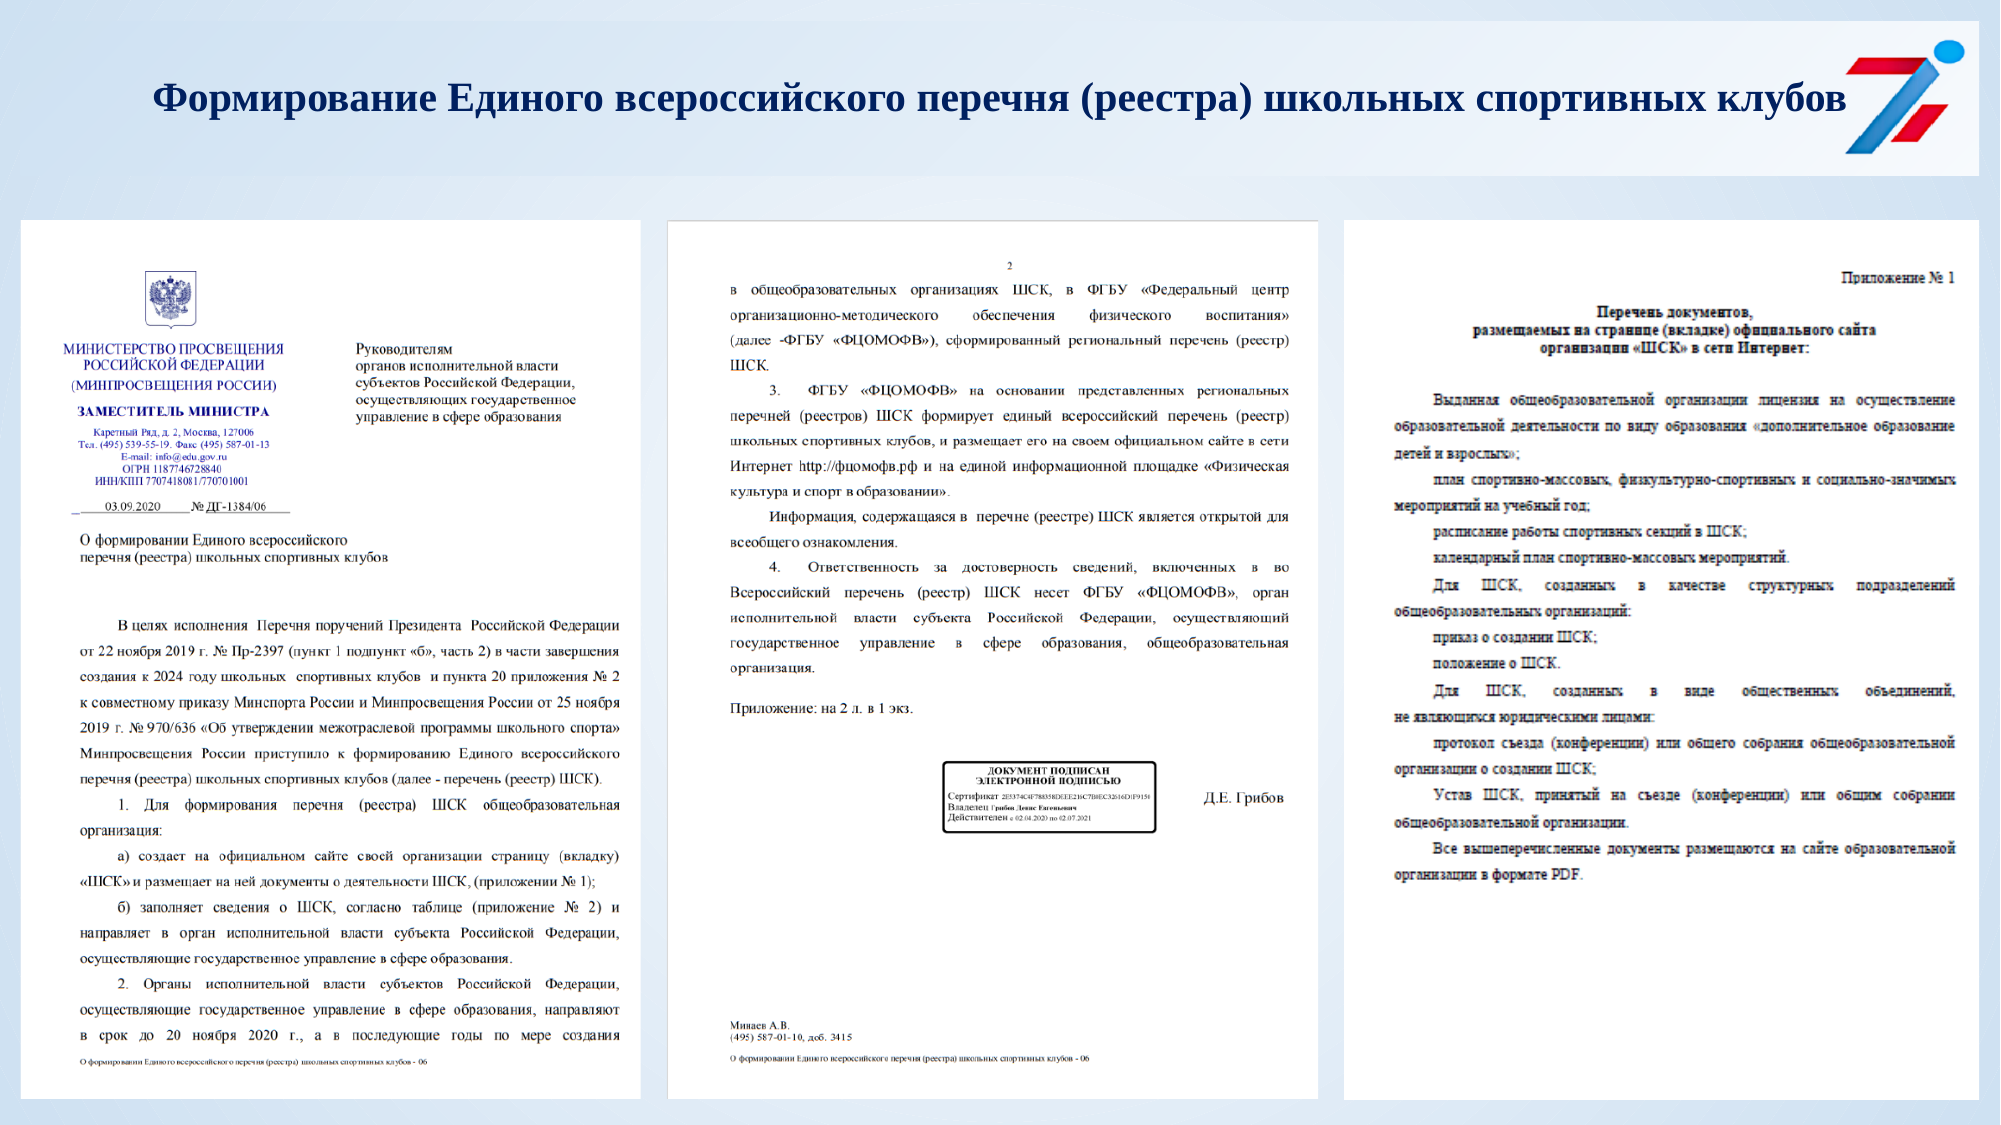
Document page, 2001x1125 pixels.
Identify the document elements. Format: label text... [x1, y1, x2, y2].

picture [0, 220, 1980, 1100]
title Формирование Единого всероссийского перечня (реестра) школьных спортивных клубов [20, 21, 1980, 176]
picture [1843, 38, 1968, 155]
